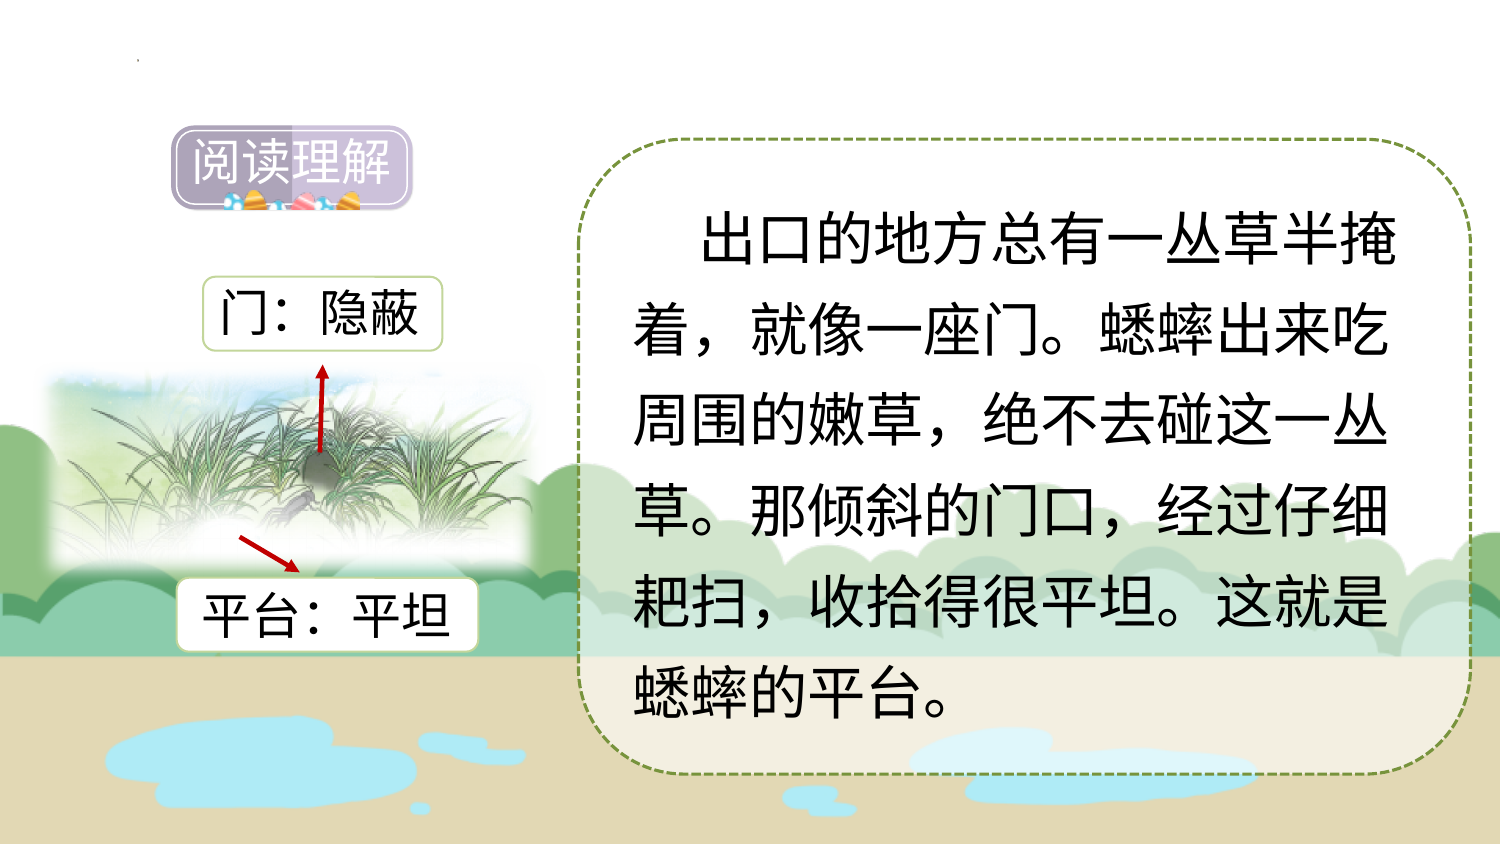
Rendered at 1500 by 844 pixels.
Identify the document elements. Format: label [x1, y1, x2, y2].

text_box [578, 139, 1471, 775]
picture [0, 95, 1500, 844]
text_box [176, 576, 487, 653]
text_box [319, 364, 323, 453]
text_box [239, 536, 300, 573]
text_box [171, 122, 413, 210]
text_box [203, 274, 448, 351]
